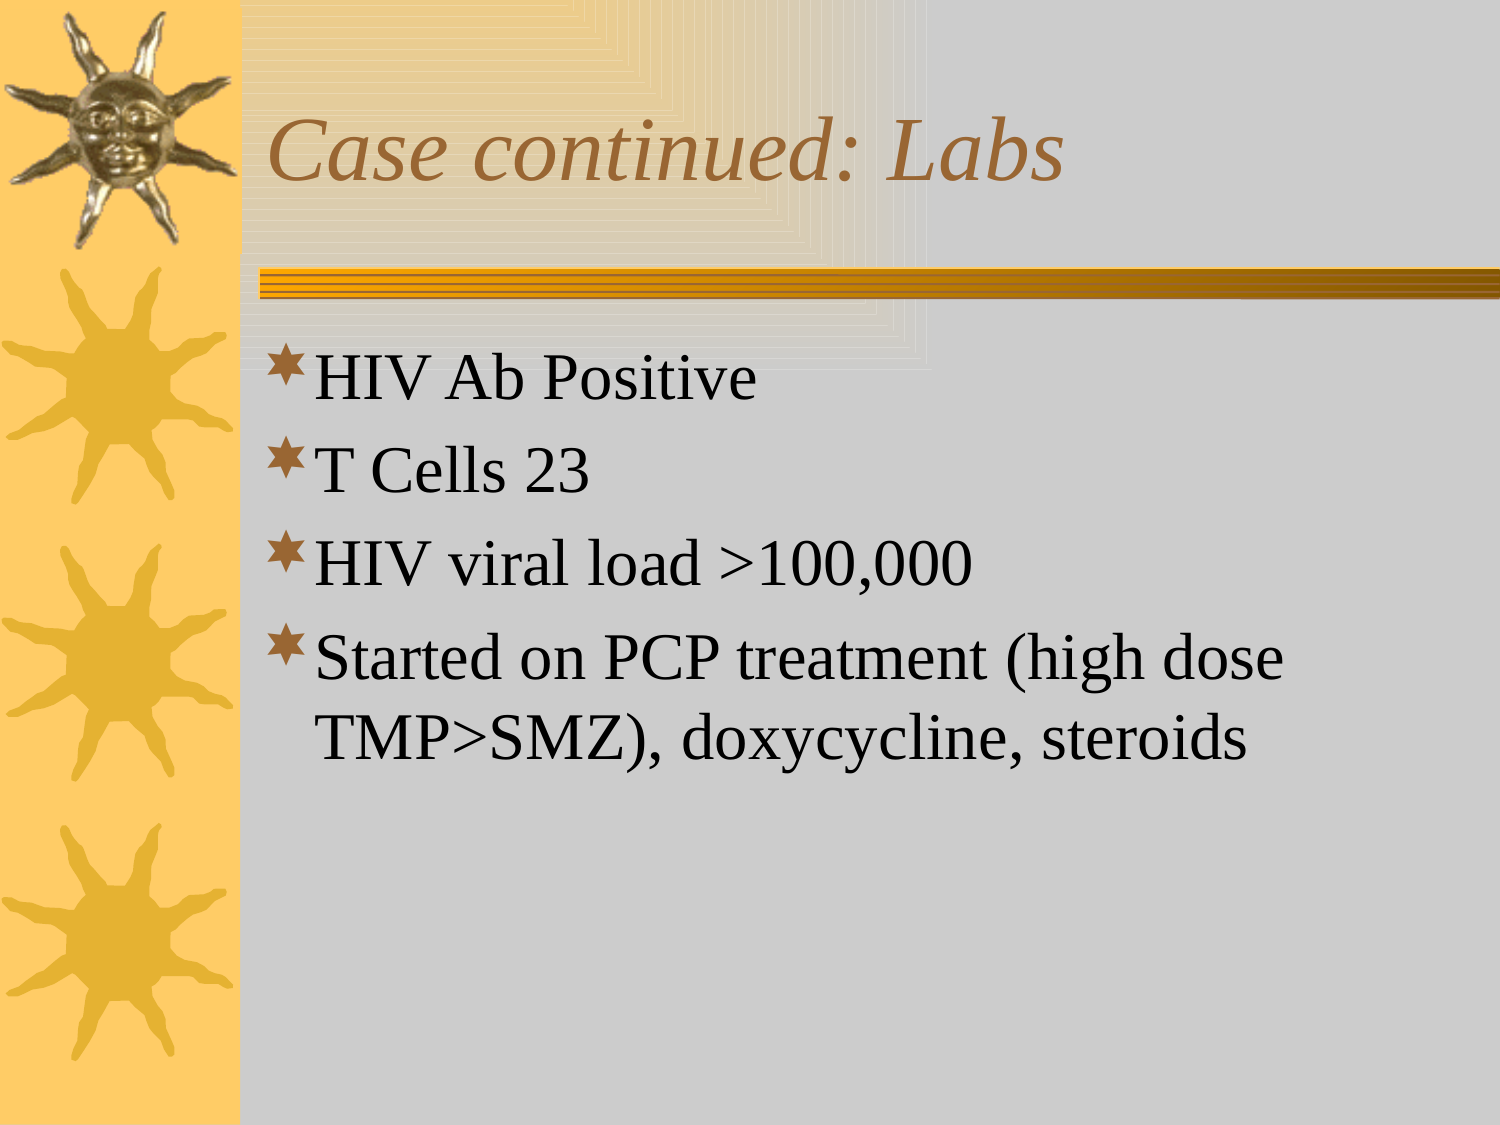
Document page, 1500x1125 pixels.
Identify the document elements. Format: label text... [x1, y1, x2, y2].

list HIV Ab Positive T Cells 23 HIV viral load >100,000 Started on PCP treatment (high dose TMP>SMZ), doxycycline, steroids [242, 324, 1494, 1001]
picture [1, 8, 242, 254]
title Case continued: Labs [250, 49, 1492, 238]
